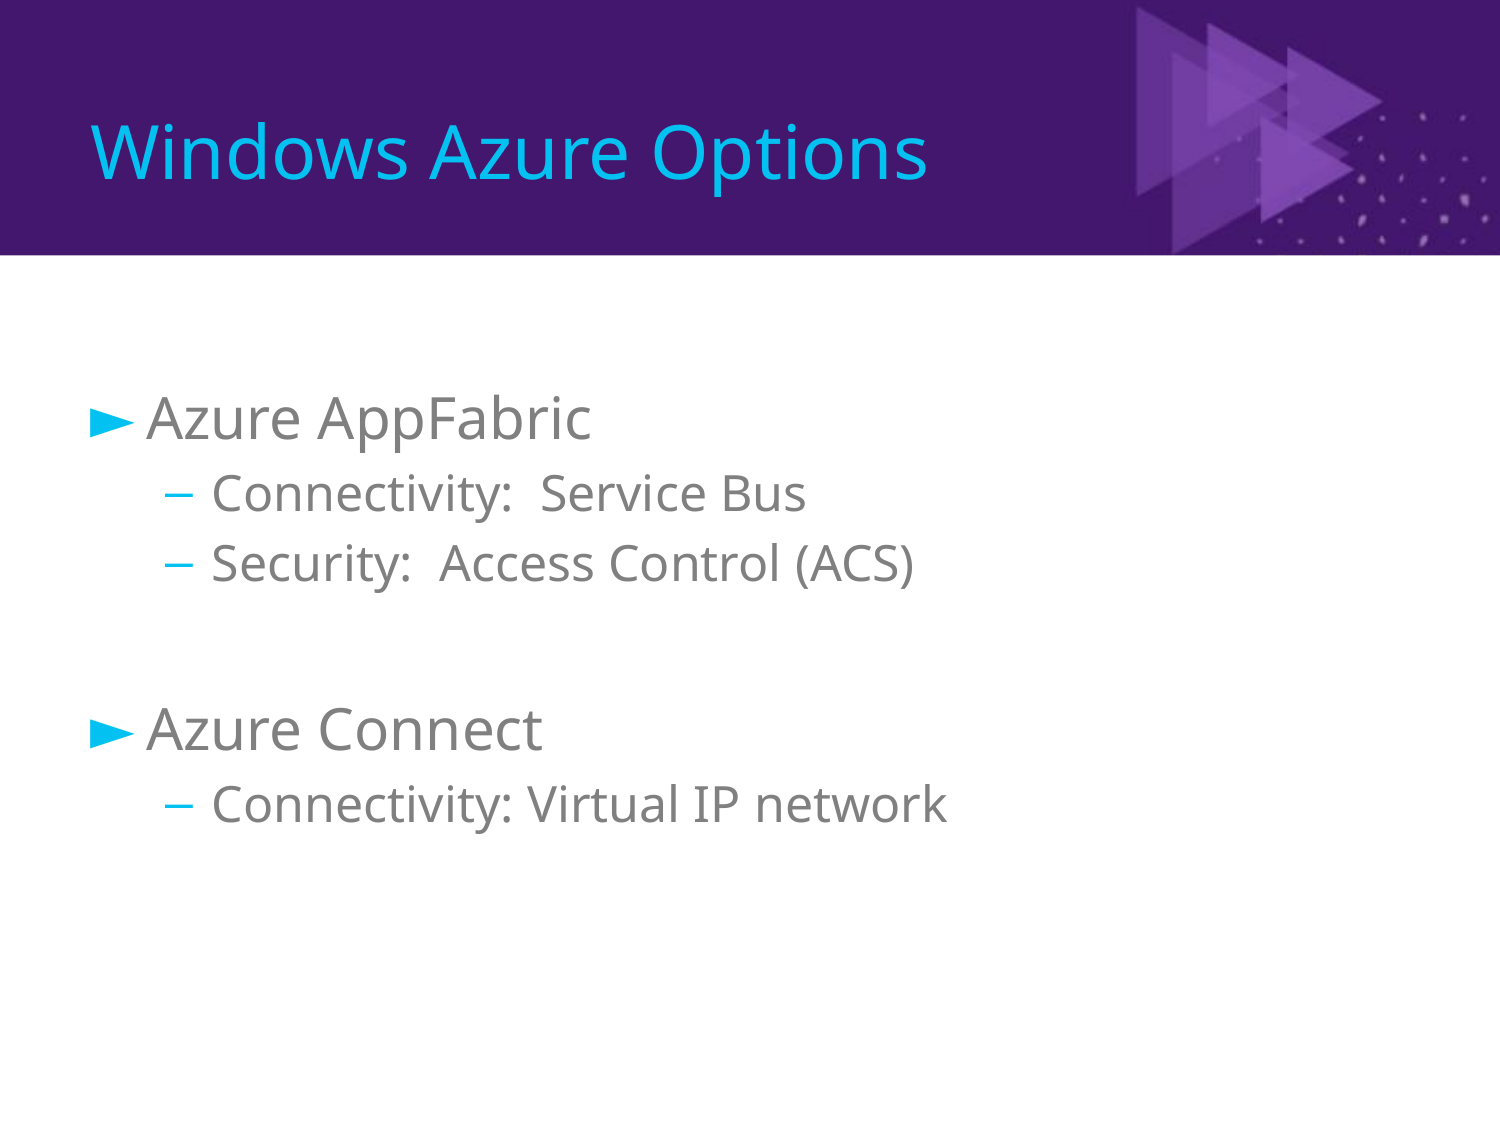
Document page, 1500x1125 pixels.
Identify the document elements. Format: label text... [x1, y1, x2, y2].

list Azure AppFabric Connectivity: Service Bus Security: Access Control (ACS) Azure Connect Connectivity: Virtual IP network [75, 373, 1425, 1005]
title Windows Azure Options [75, 56, 1425, 244]
picture [0, 0, 1500, 255]
